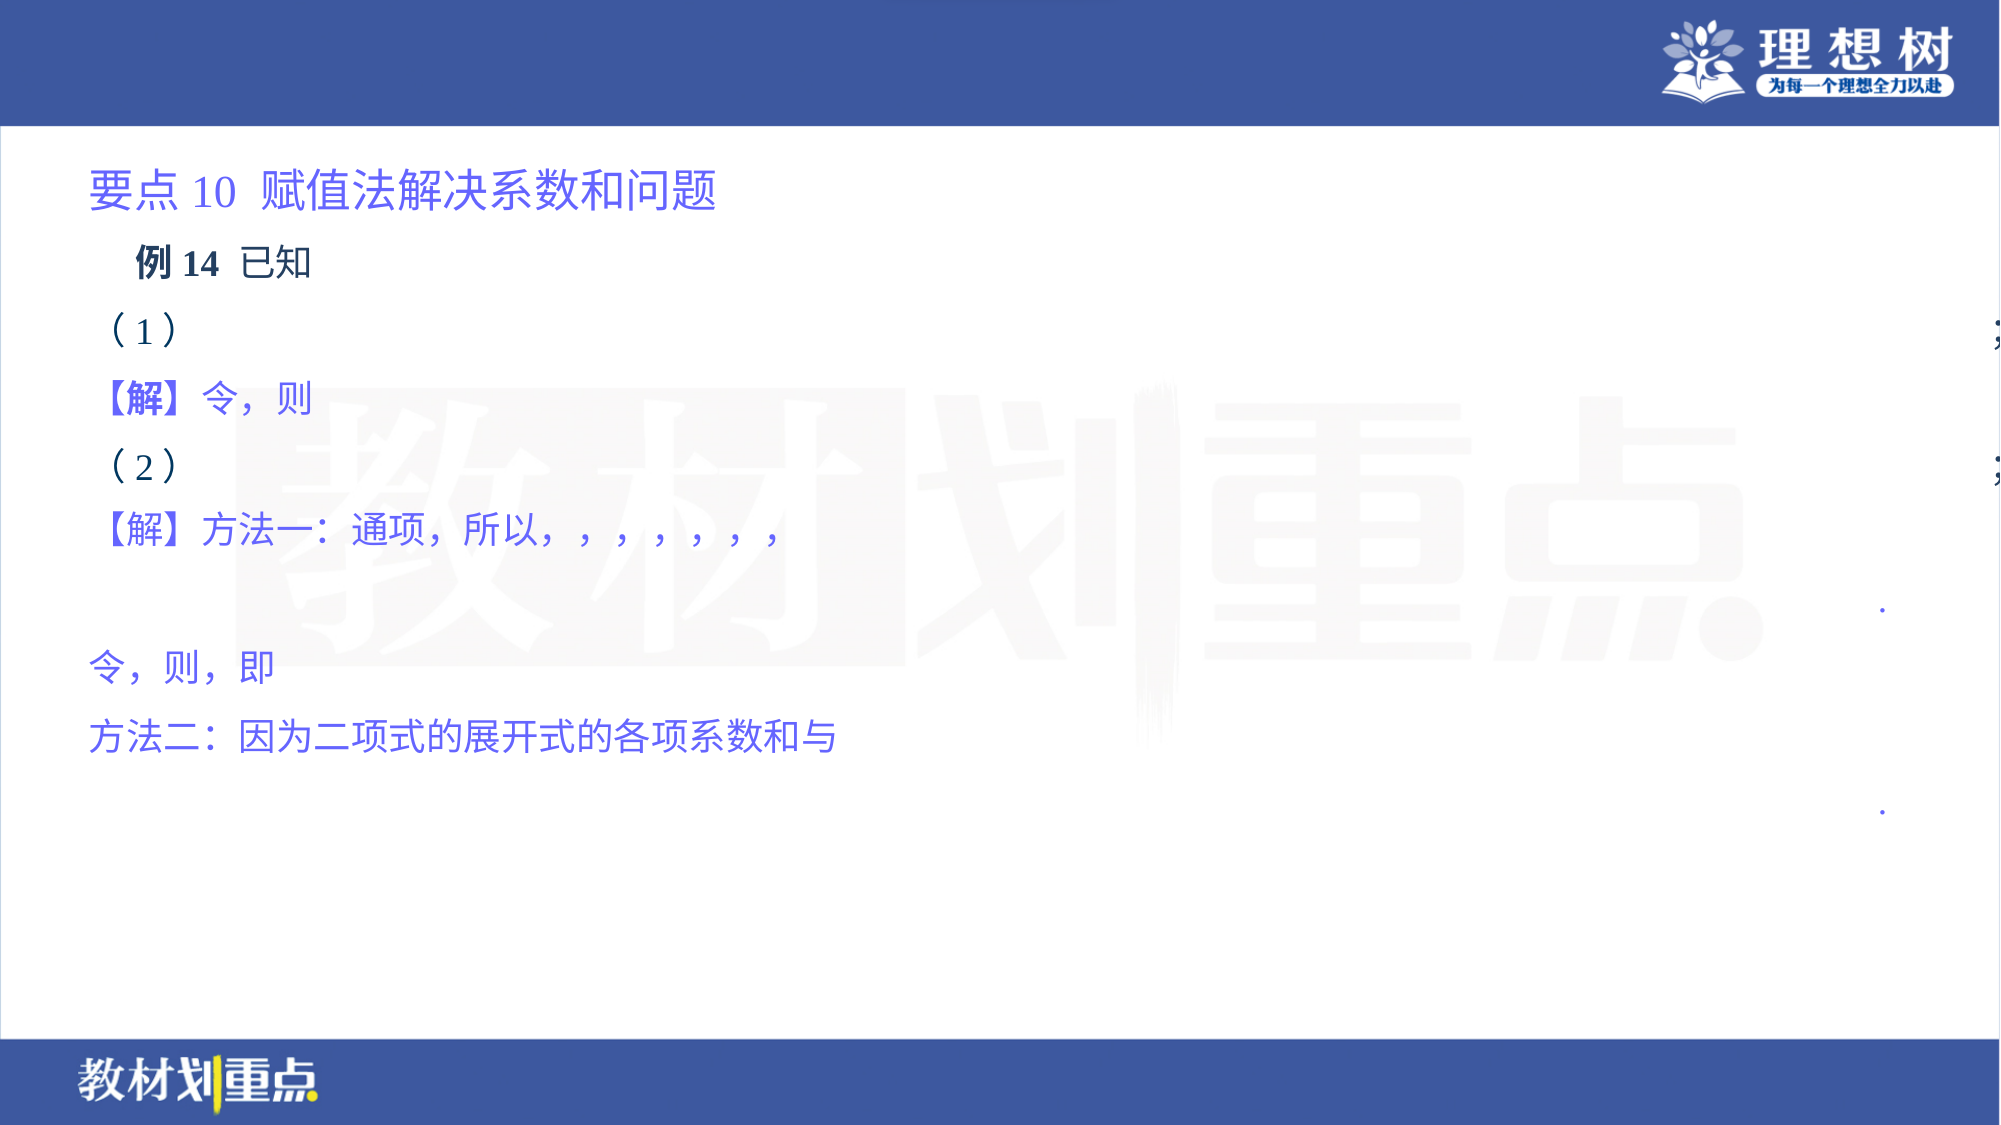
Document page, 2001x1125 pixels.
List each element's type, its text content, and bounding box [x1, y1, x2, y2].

picture [0, 0, 2000, 1125]
text_box 要点10 赋值法解决系数和问题 [88, 135, 1911, 276]
